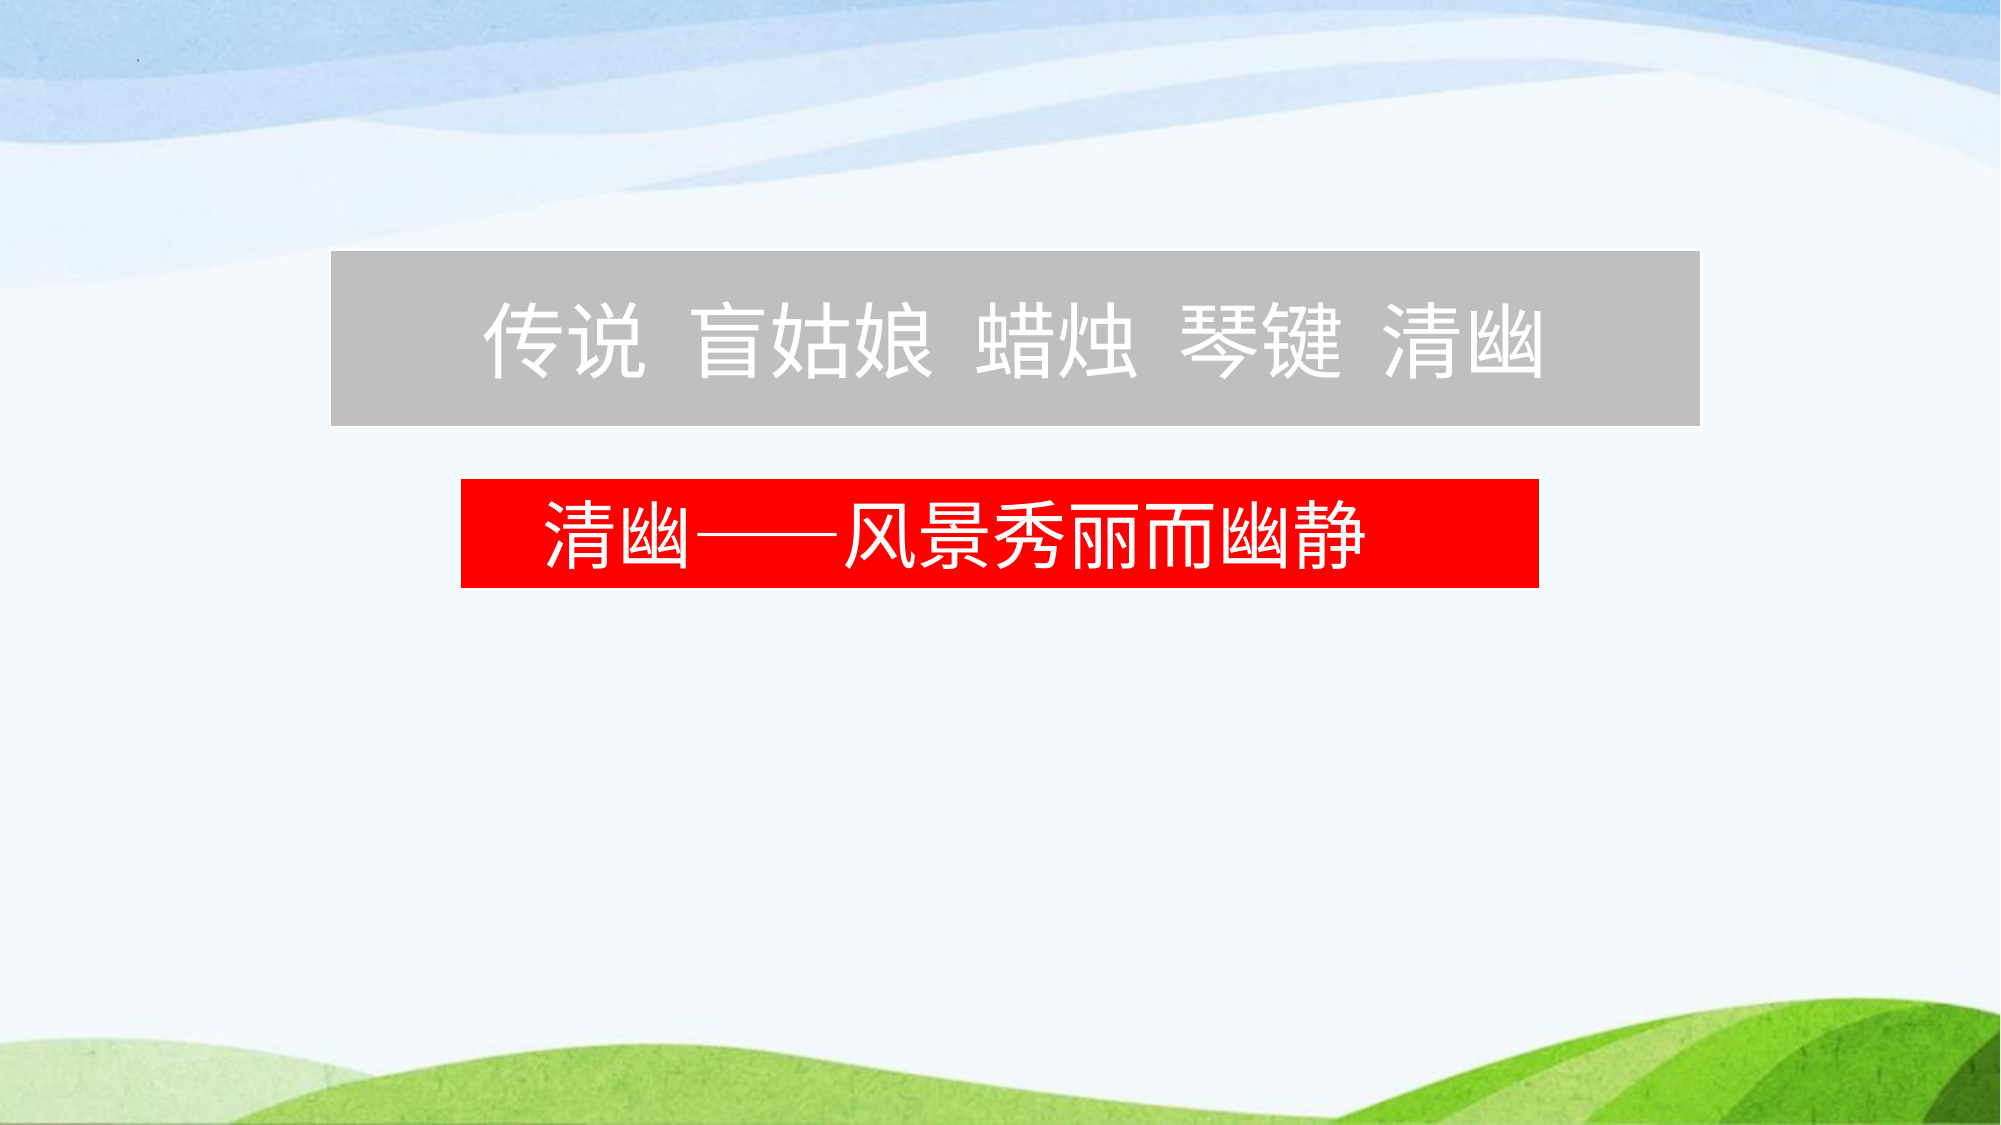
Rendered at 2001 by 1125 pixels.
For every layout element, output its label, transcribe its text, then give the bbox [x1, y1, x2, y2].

text_box 传说 盲姑娘 蜡烛 琴键 清幽 [329, 249, 1702, 428]
picture [0, 0, 2001, 1125]
text_box 清幽——风景秀丽而幽静 [459, 476, 1541, 590]
